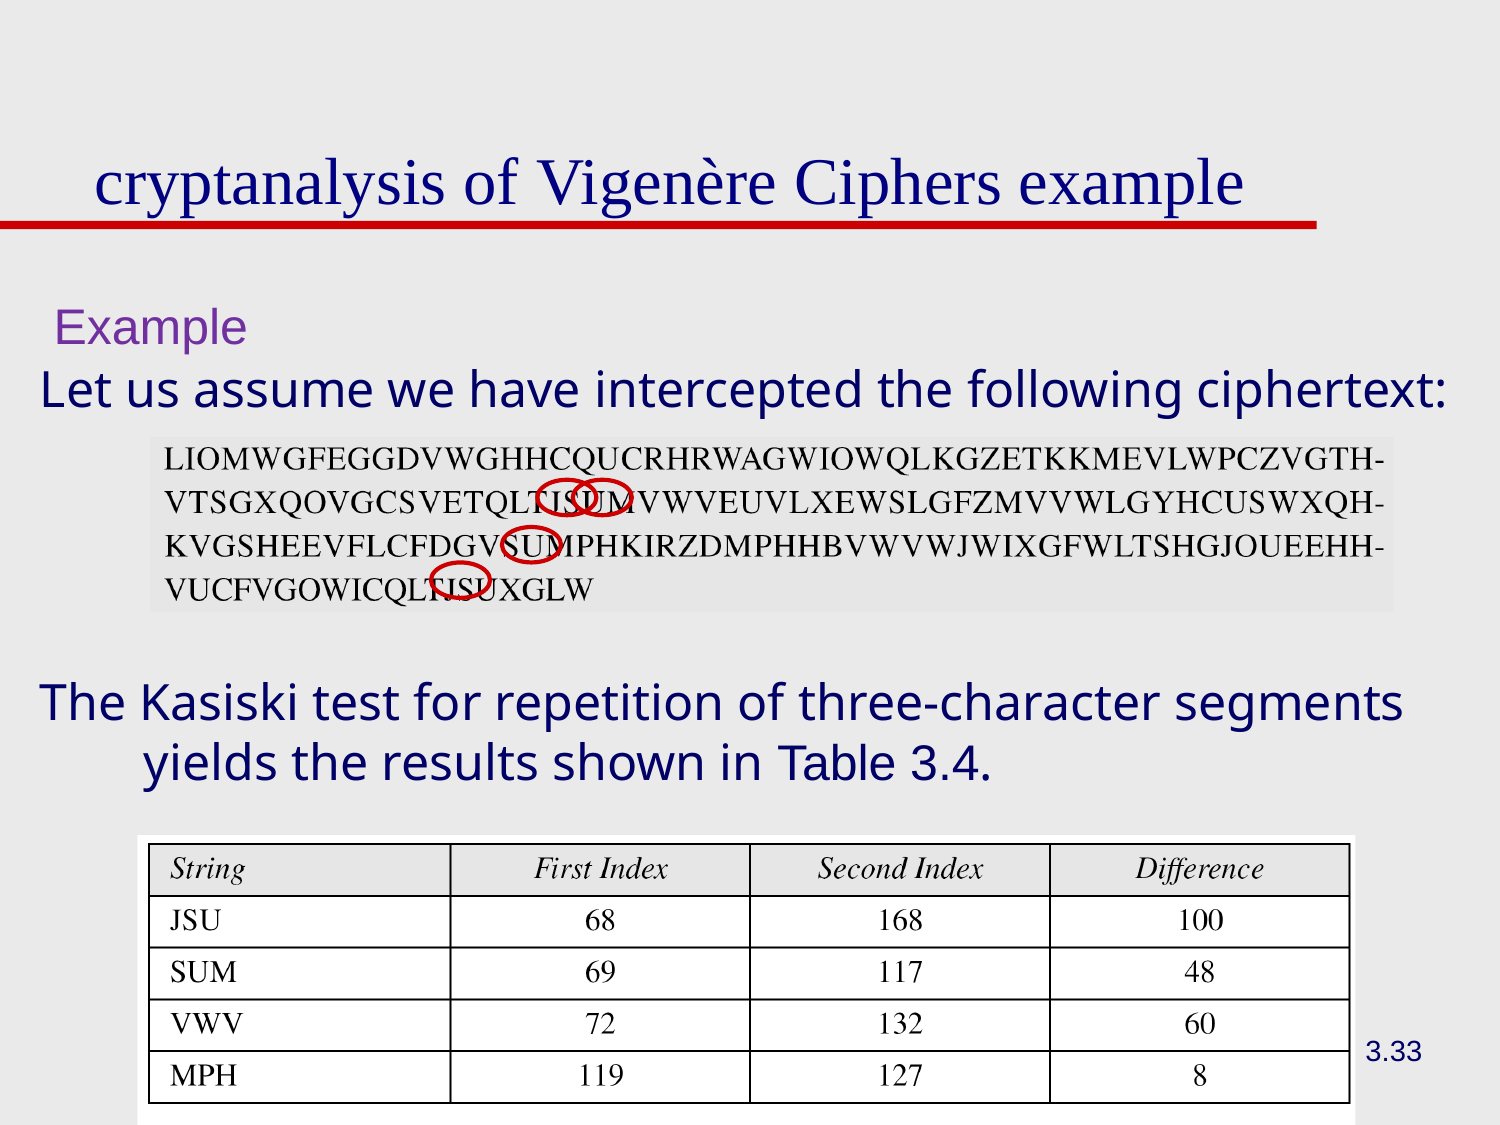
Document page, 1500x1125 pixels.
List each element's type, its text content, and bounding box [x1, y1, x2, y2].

picture [149, 437, 1394, 612]
text_box Example [38, 287, 263, 363]
text_box The Kasiski test for repetition of three-character segments yields the results shown in Table 3.4. [24, 663, 1475, 798]
slide_number 3.33 [1360, 1012, 1438, 1088]
title cryptanalysis of Vigenère Ciphers example [62, 43, 1338, 226]
picture [137, 835, 1356, 1125]
text_box Let us assume we have intercepted the following ciphertext: [24, 350, 1475, 426]
